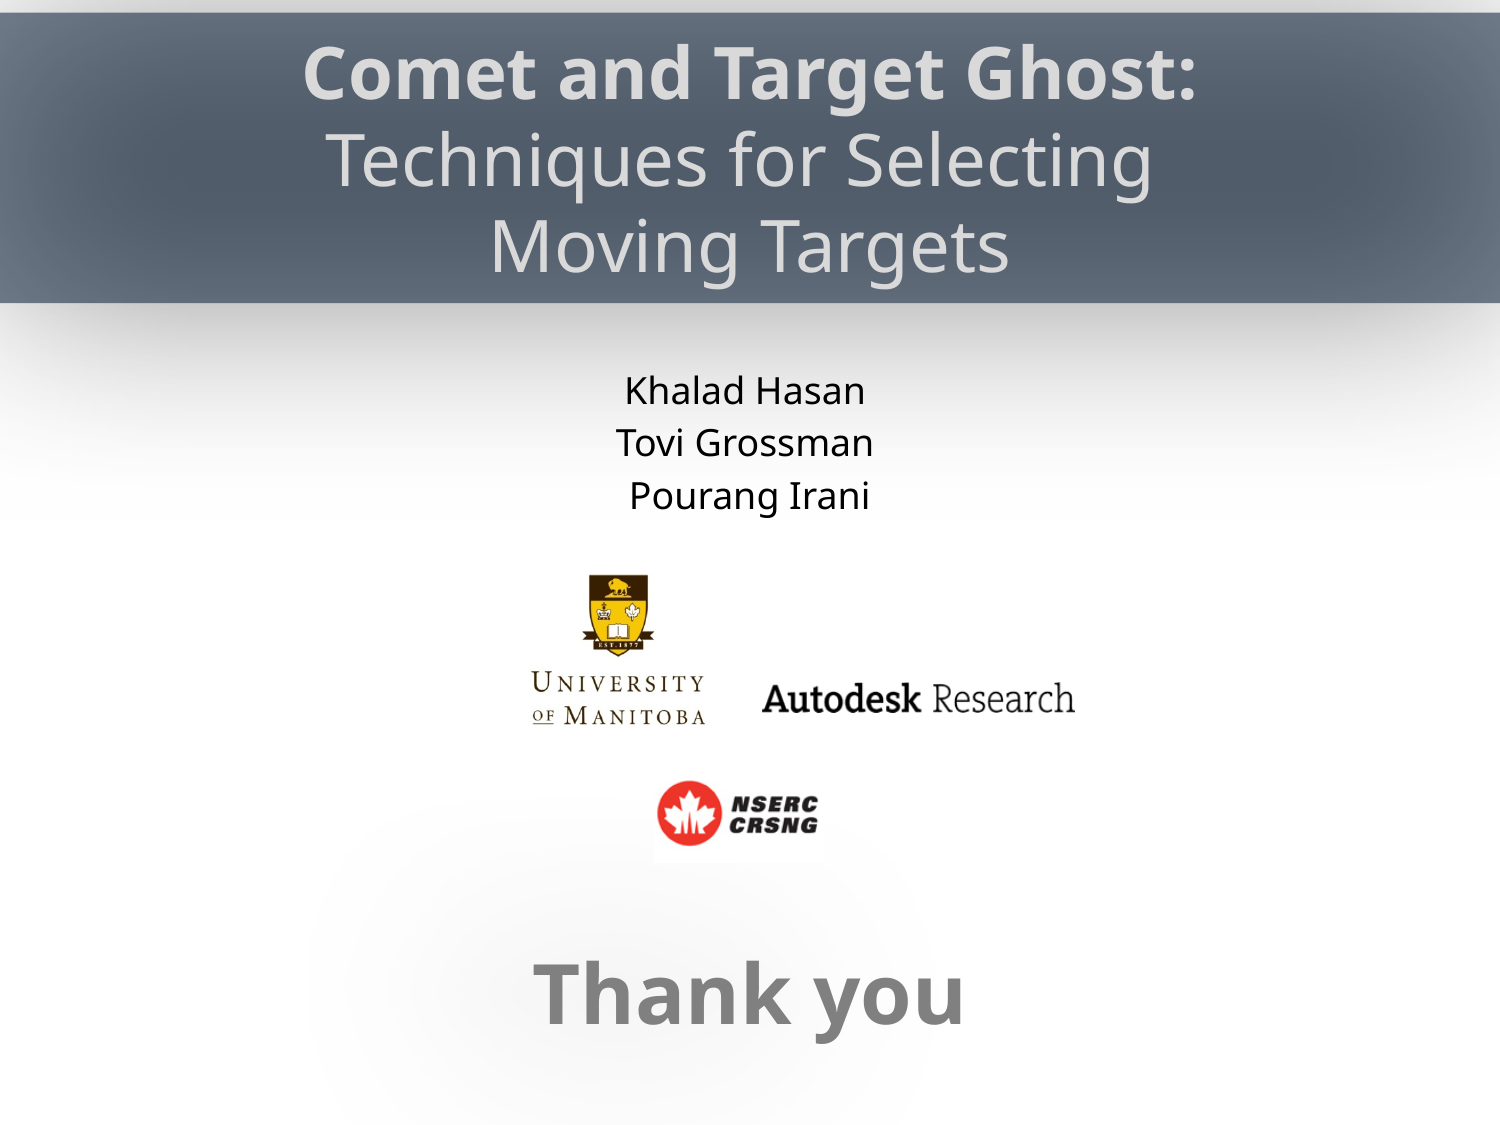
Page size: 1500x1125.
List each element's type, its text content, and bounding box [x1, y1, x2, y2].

picture [654, 762, 826, 863]
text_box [0, 12, 1500, 726]
text_box Thank you [0, 933, 1500, 1049]
